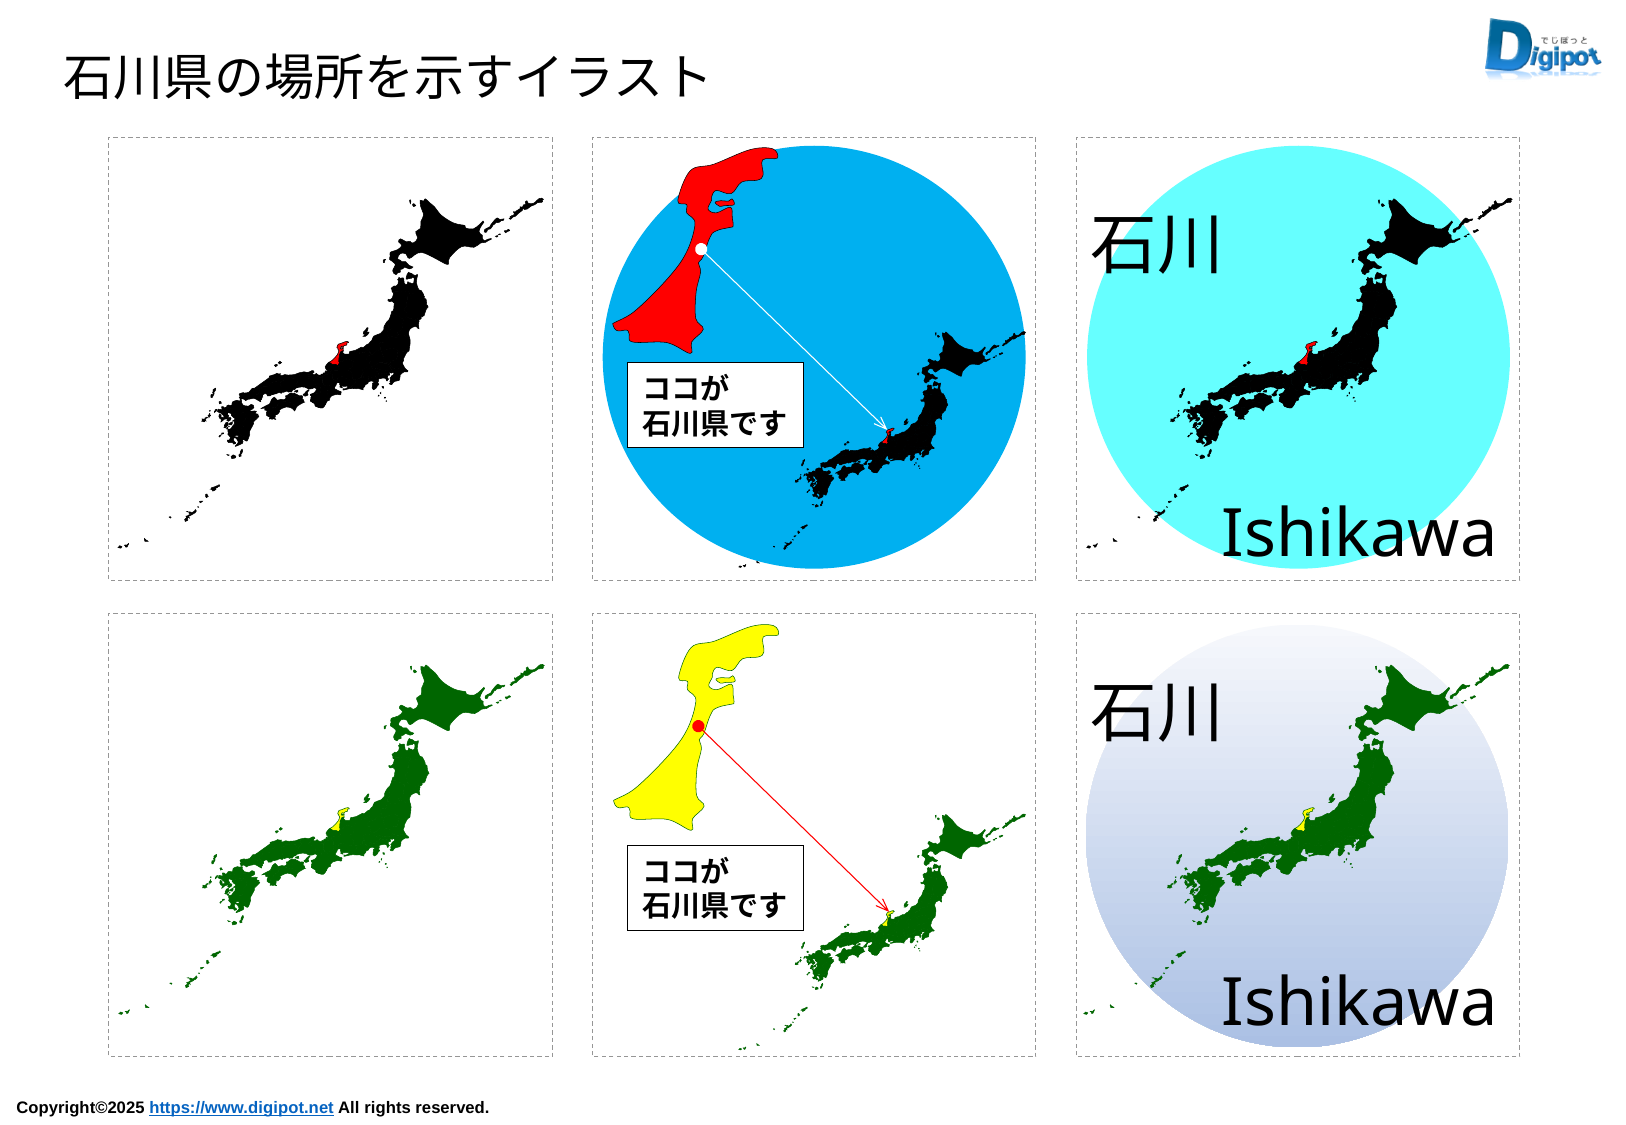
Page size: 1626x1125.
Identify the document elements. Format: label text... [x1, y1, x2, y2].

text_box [1074, 145, 1520, 579]
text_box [117, 198, 544, 549]
picture [1485, 18, 1602, 82]
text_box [1074, 624, 1520, 1048]
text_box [602, 145, 1026, 569]
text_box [613, 624, 1026, 1050]
text_box 石川県の場所を示すイラスト [49, 38, 728, 113]
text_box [118, 664, 545, 1015]
